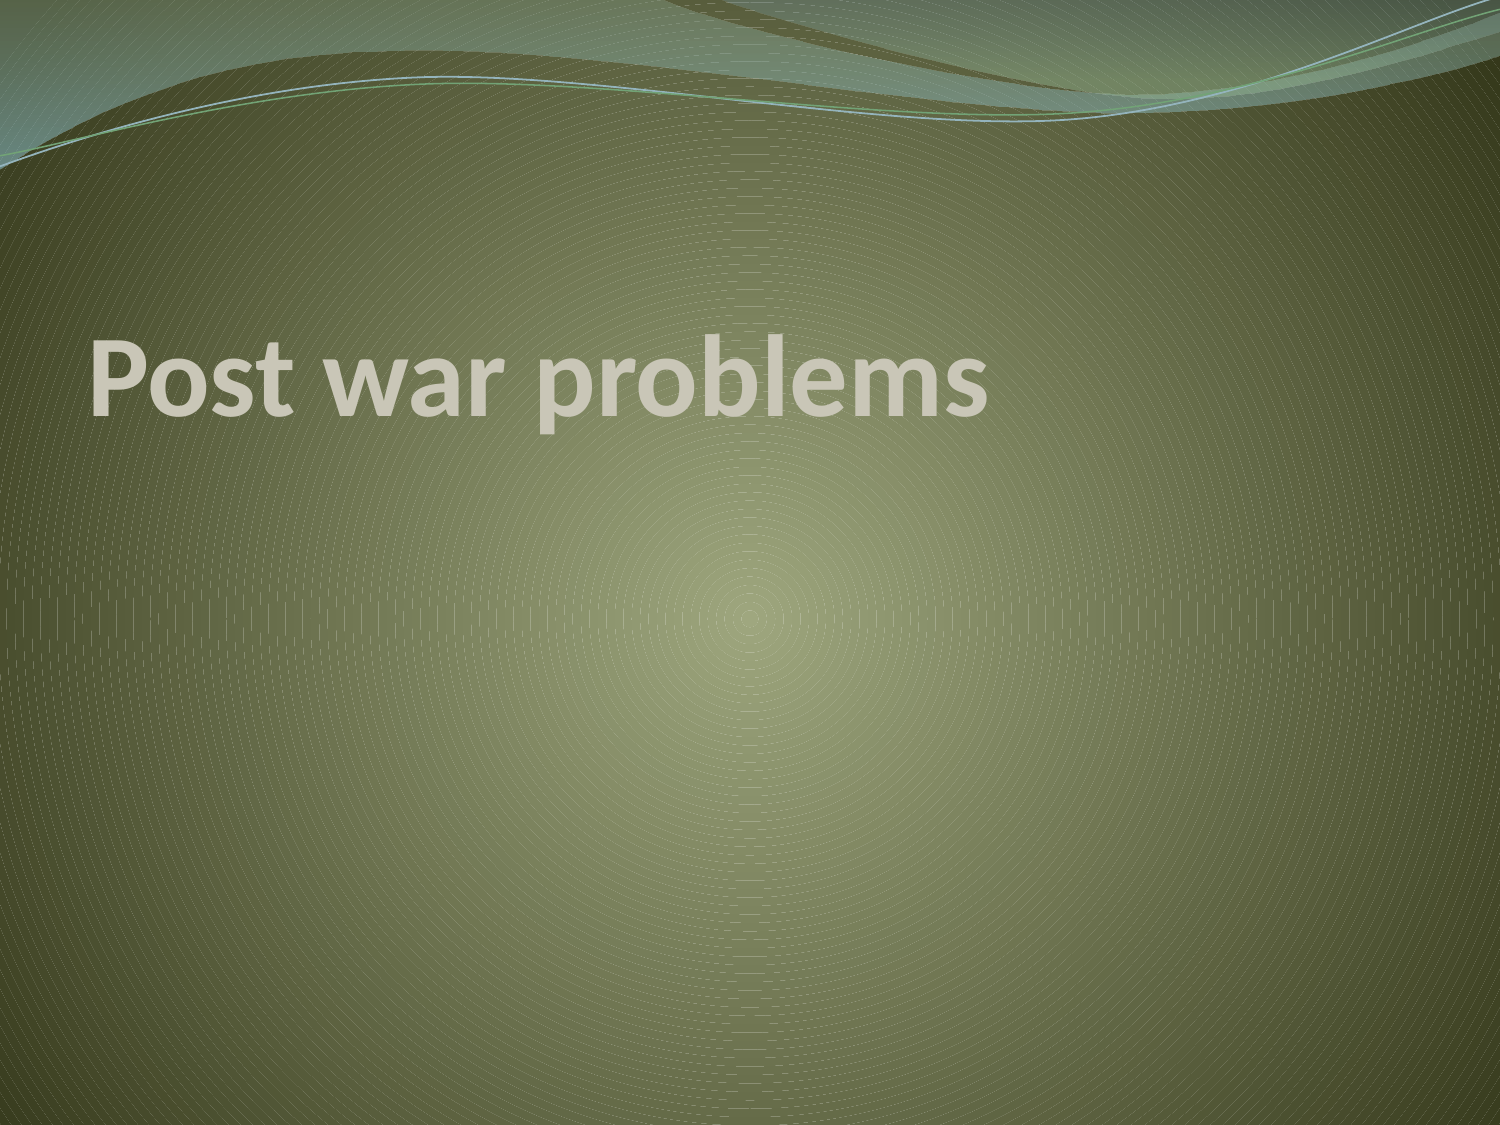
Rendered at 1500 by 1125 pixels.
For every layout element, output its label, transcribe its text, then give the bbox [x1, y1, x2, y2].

title Post war problems [86, 216, 1362, 440]
